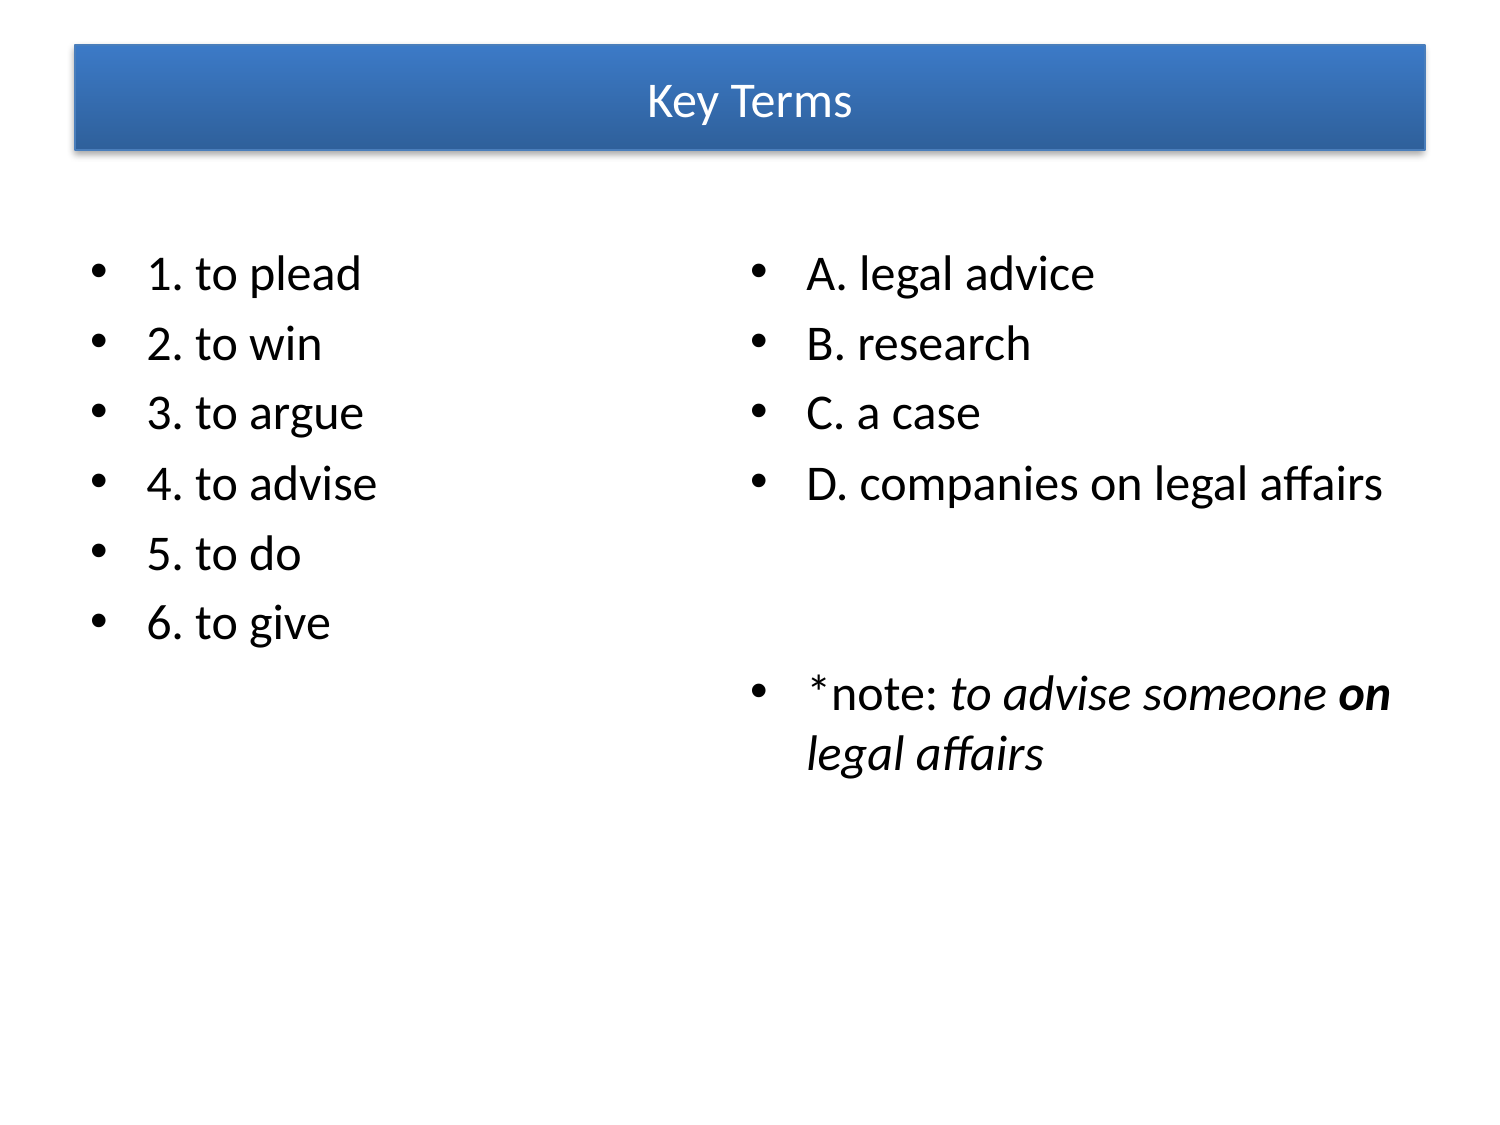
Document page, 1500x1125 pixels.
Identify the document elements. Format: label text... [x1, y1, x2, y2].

list 1. to plead 2. to win 3. to argue 4. to advise 5. to do 6. to give A. legal advice B. research C. a case D. companies on legal affairs *note: to advise someone on legal affairs [75, 162, 1425, 1005]
title Key Terms [74, 44, 1426, 151]
